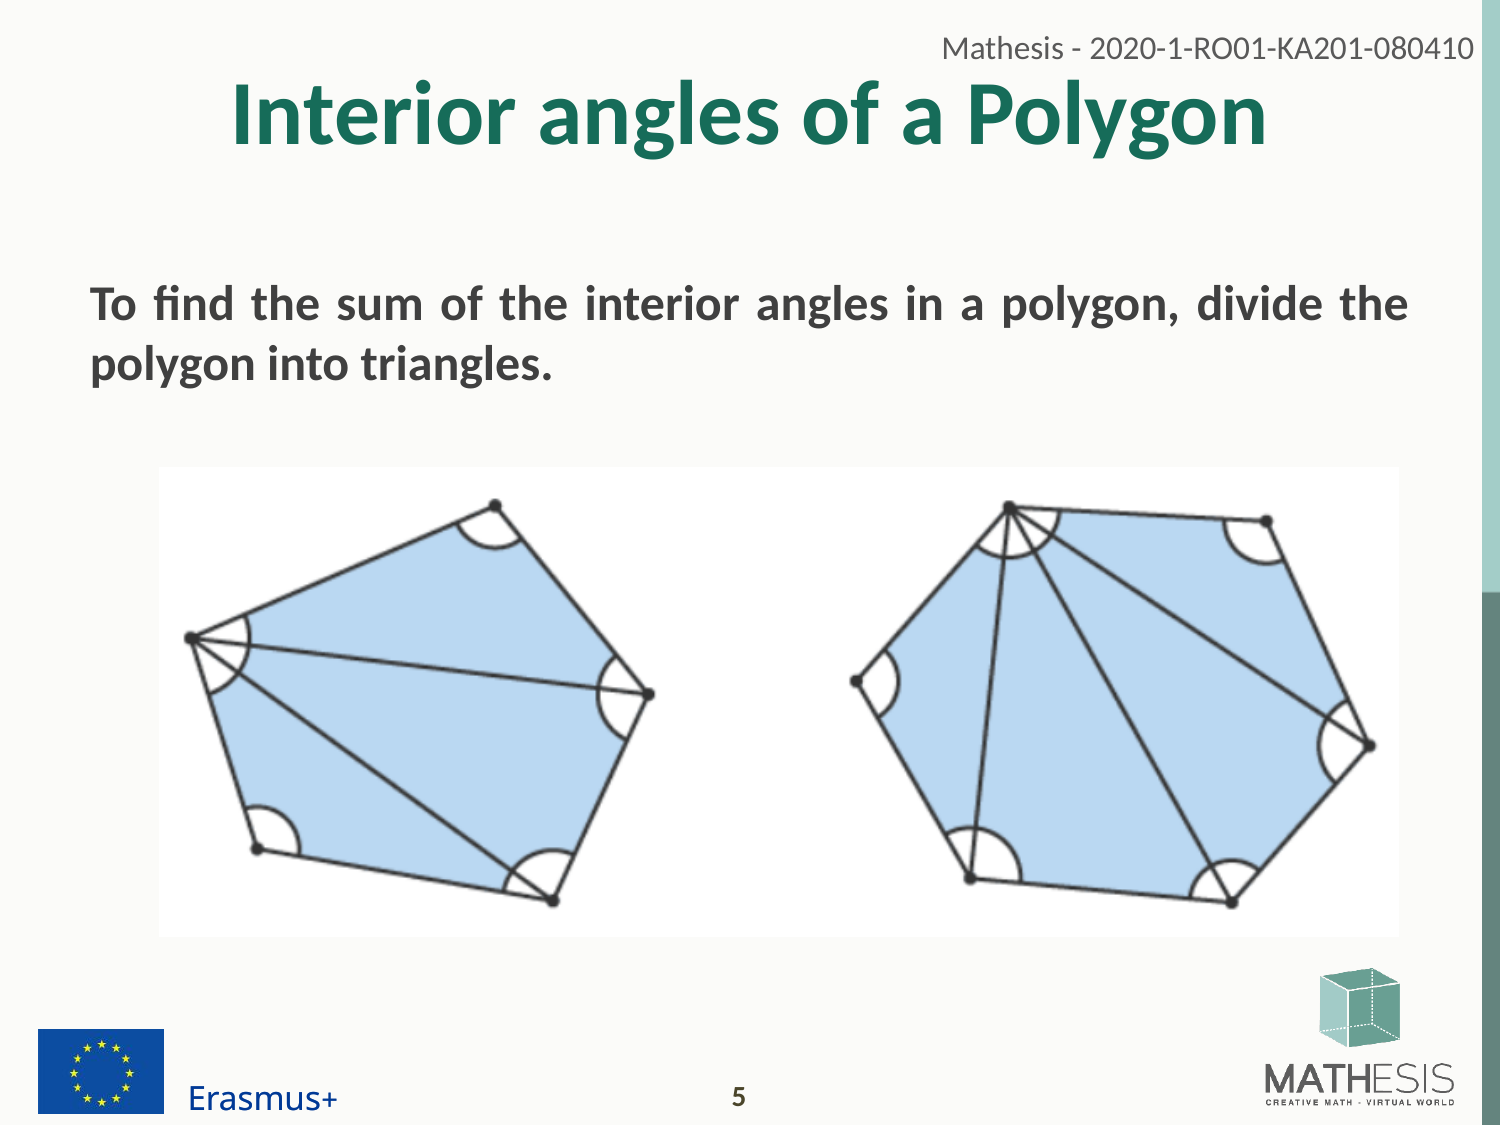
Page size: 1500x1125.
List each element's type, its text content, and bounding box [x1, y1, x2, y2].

picture [38, 1029, 164, 1114]
title Interior angles of a Polygon [75, 45, 1425, 233]
list To find the sum of the interior angles in a polygon, divide the polygon into triangles. [75, 262, 1425, 1005]
picture [159, 467, 1399, 937]
